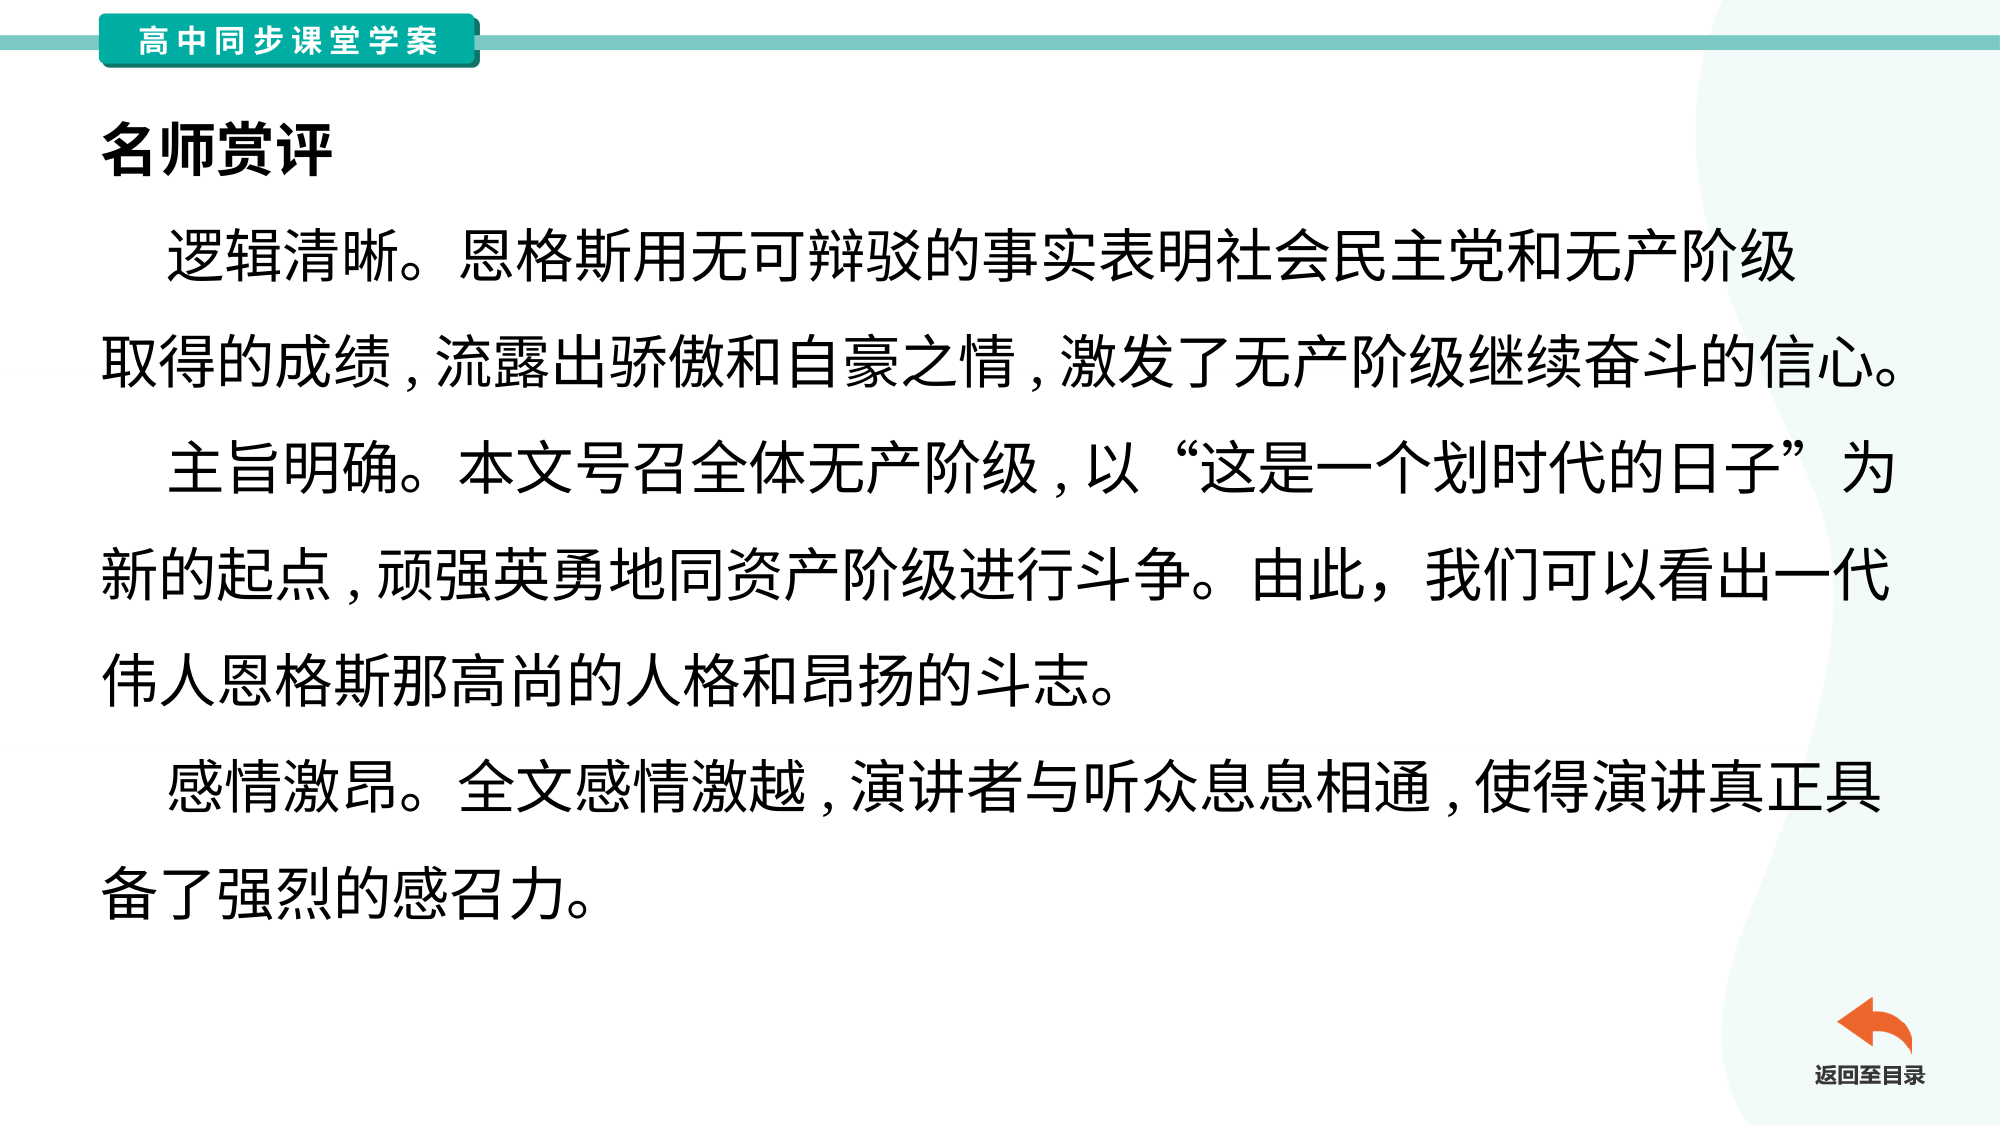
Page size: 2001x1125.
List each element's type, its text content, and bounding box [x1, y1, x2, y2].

picture [0, 0, 2000, 1125]
text_box 名师赏评 逻辑清晰。恩格斯用无可辩驳的事实表明社会民主党和无产阶级 取得的成绩,流露出骄傲和自豪之情,激发了无产阶级继续奋斗的信心。 主旨明确。本文号召全体无产阶级,以“这是一个划时代的日子”为 新的起点,顽强英勇地同资产阶级进行斗争。由此，我们可以看出一代 伟人恩格斯那高尚的人格和昂扬的斗志。 感情激昂。全文感情激越,演讲者与听众息息相通,使得演讲真正具 备了强烈的感召力。 [100, 76, 1899, 927]
